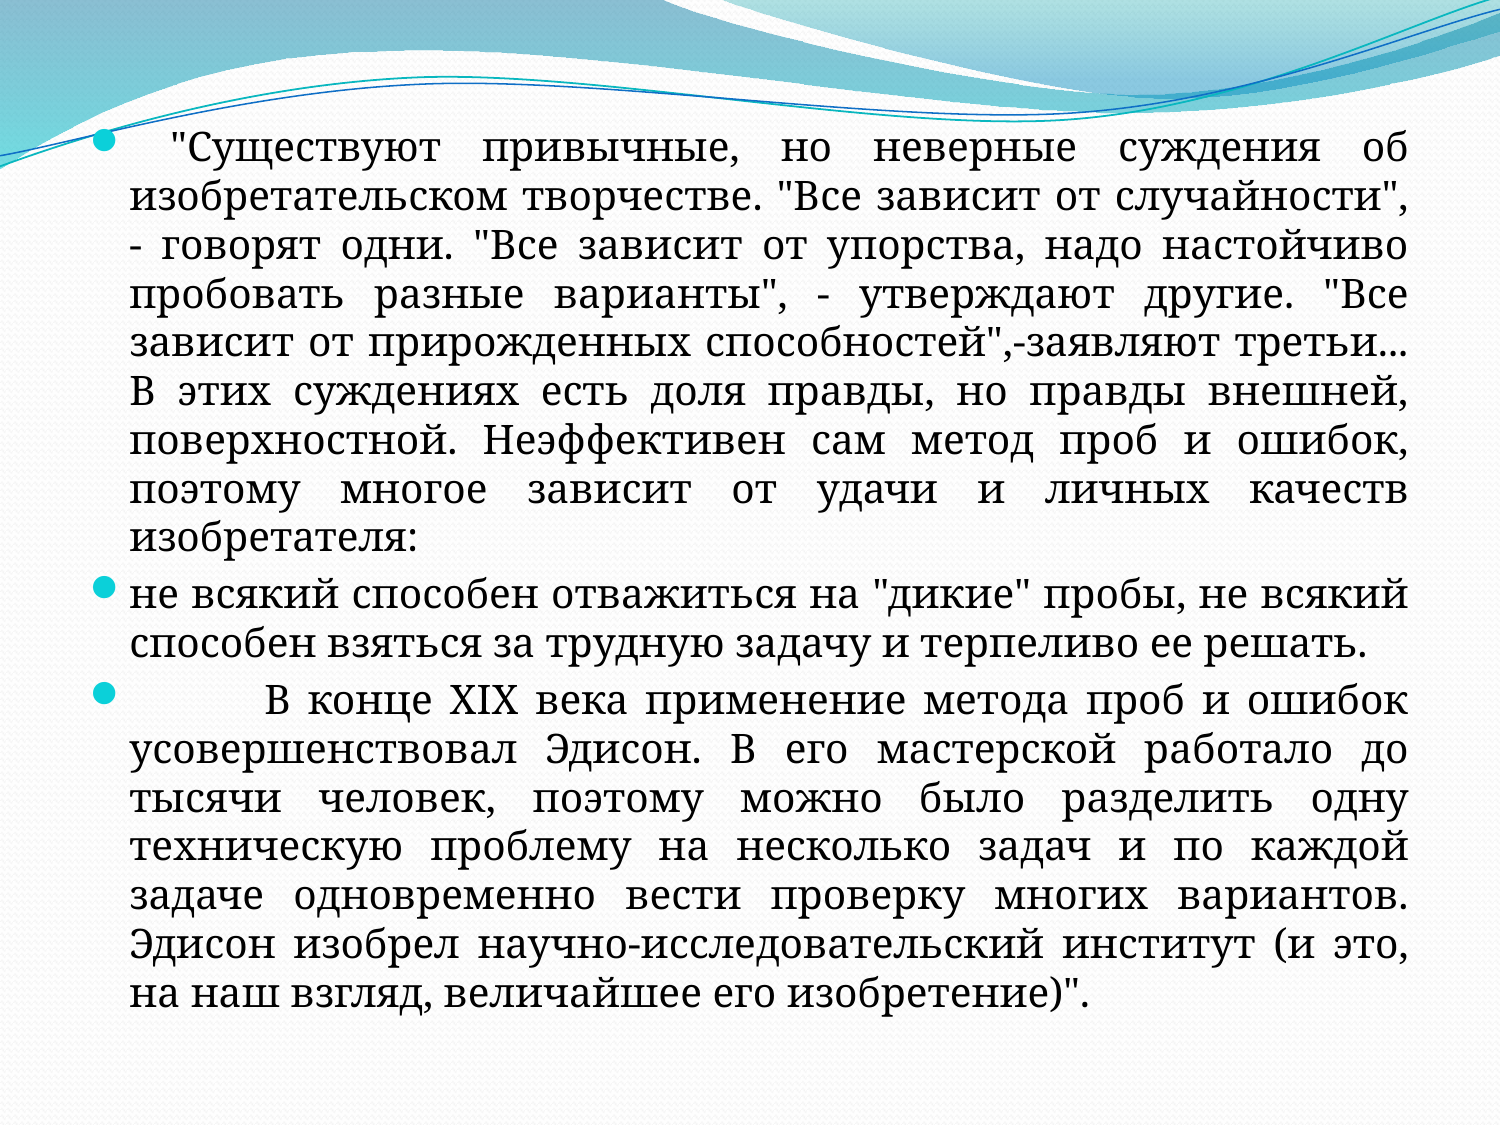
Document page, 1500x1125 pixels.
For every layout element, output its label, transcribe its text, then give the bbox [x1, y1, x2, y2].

list "Существуют привычные, но неверные суждения об изобретательском творчестве. "Все зависит от случайности", - говорят одни. "Все зависит от упорства, надо настойчиво пробовать разные варианты", - утверждают другие. "Все зависит от прирожденных способностей",-заявляют третьи... В этих суждениях есть доля правды, но правды внешней, поверхностной. Неэффективен сам метод проб и ошибок, поэтому многое зависит от удачи и личных качеств изобретателя: не всякий способен отважиться на "дикие" пробы, не всякий способен взяться за трудную задачу и терпеливо ее решать. В конце XIX века применение метода проб и ошибок усовершенствовал Эдисон. В его мастерской работало до тысячи человек, поэтому можно было разделить одну техническую проблему на несколько задач и по каждой задаче одновременно вести проверку многих вариантов. Эдисон изобрел научно-исследовательский институт (и это, на наш взгляд, величайшее его изобретение)". [75, 113, 1425, 1063]
